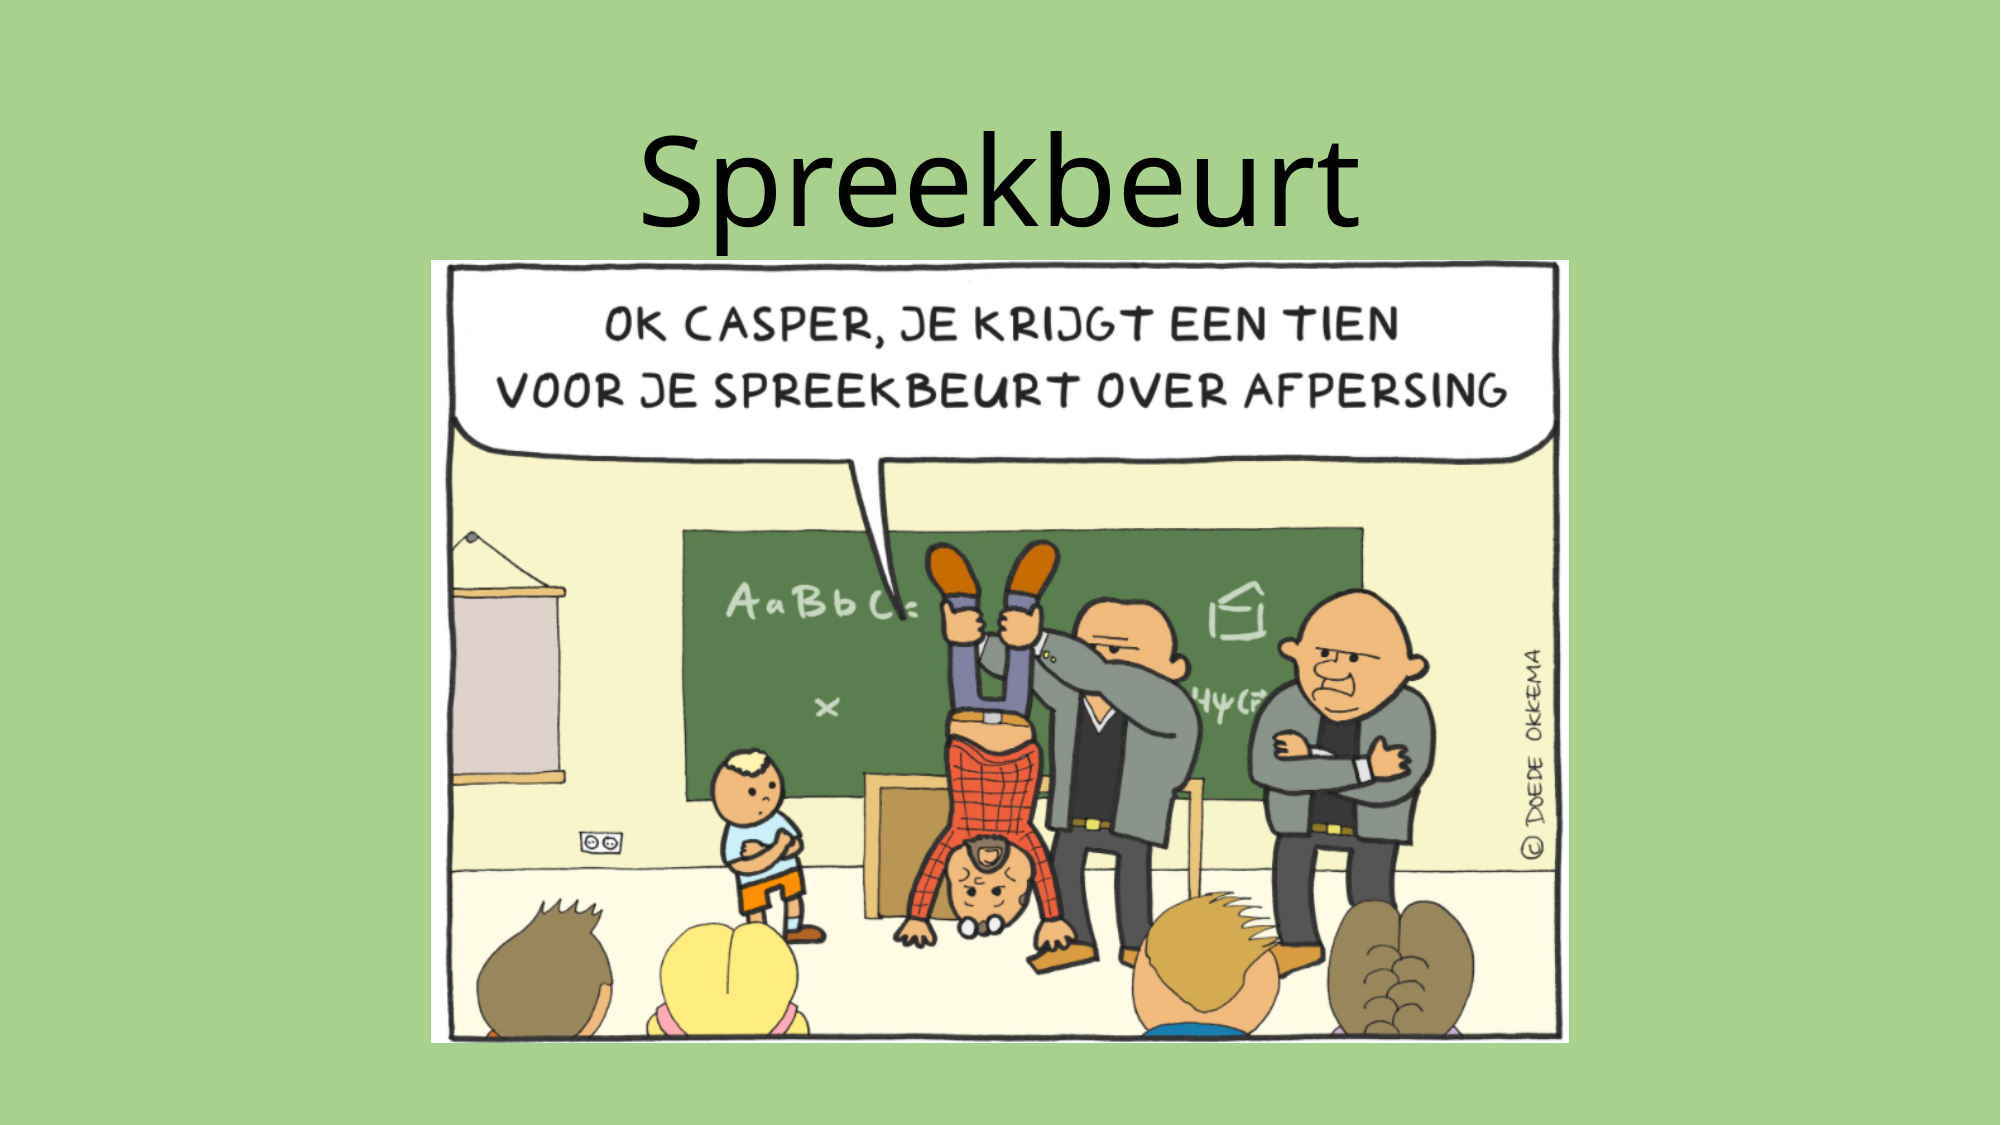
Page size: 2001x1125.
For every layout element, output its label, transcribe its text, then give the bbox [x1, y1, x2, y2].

picture [431, 260, 1569, 1043]
title Spreekbeurt [249, 8, 1750, 261]
